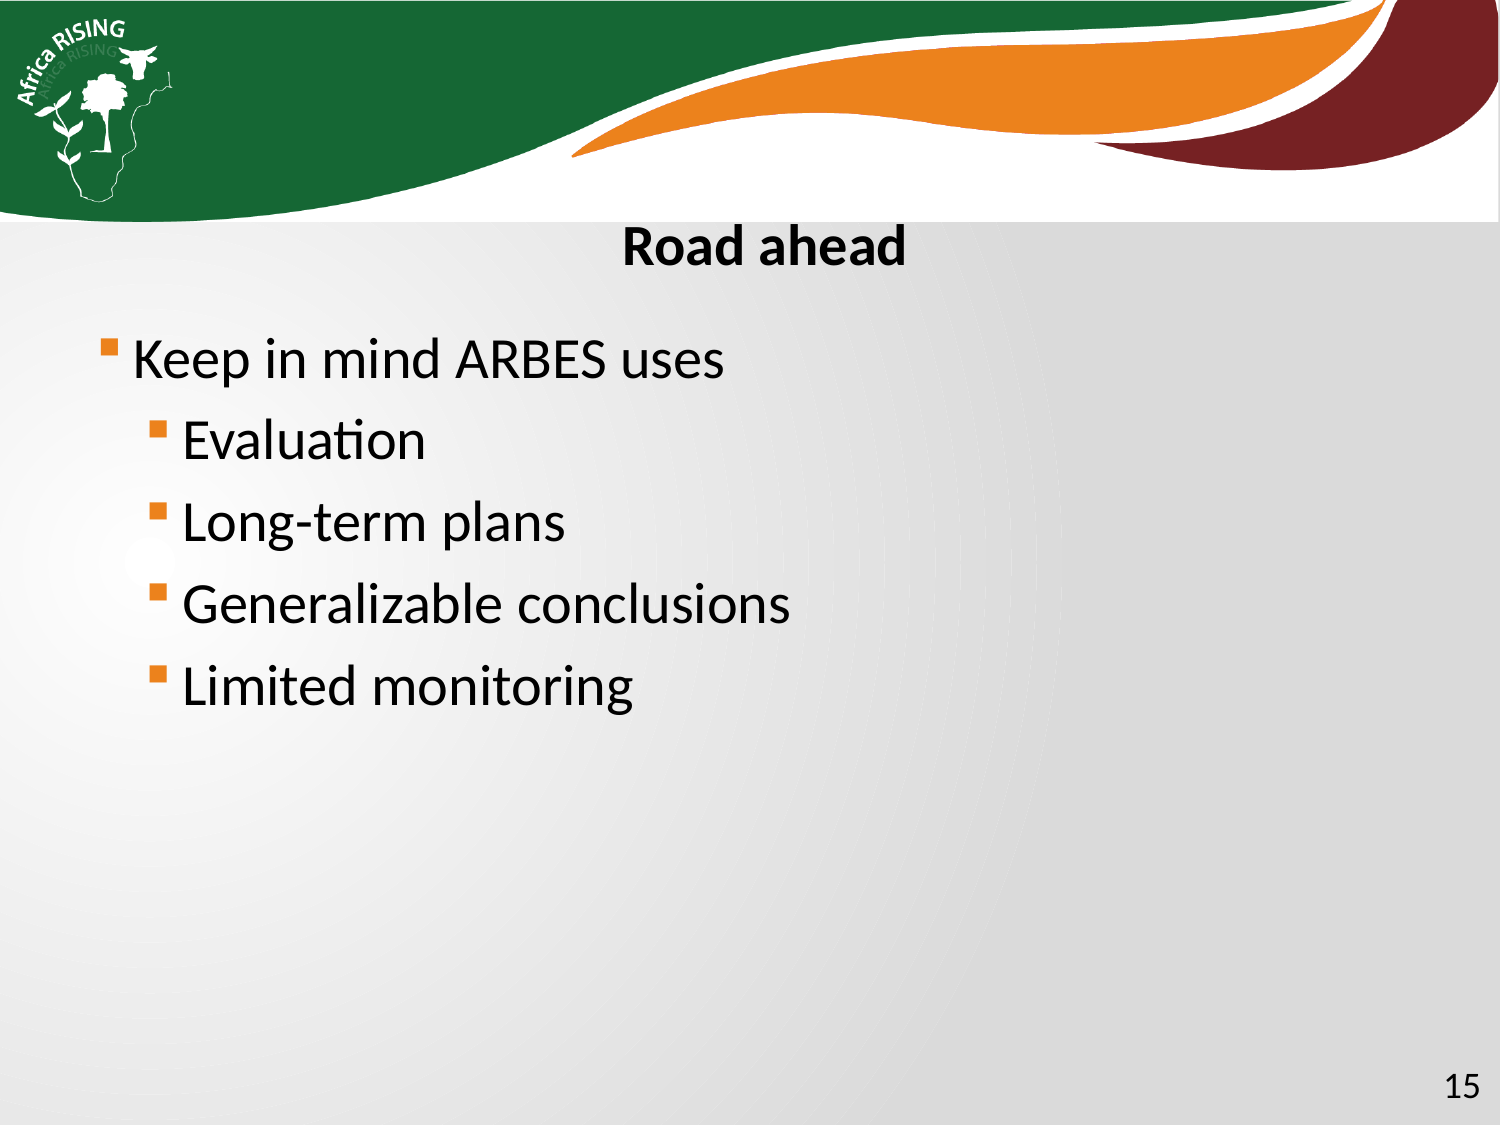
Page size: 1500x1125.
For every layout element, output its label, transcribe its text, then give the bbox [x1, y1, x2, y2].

list Keep in mind ARBES uses Evaluation Long-term plans Generalizable conclusions Limited monitoring [62, 312, 1463, 1088]
slide_number 15 [1424, 1049, 1500, 1116]
list Road ahead [62, 200, 1463, 312]
picture [0, 0, 1499, 222]
